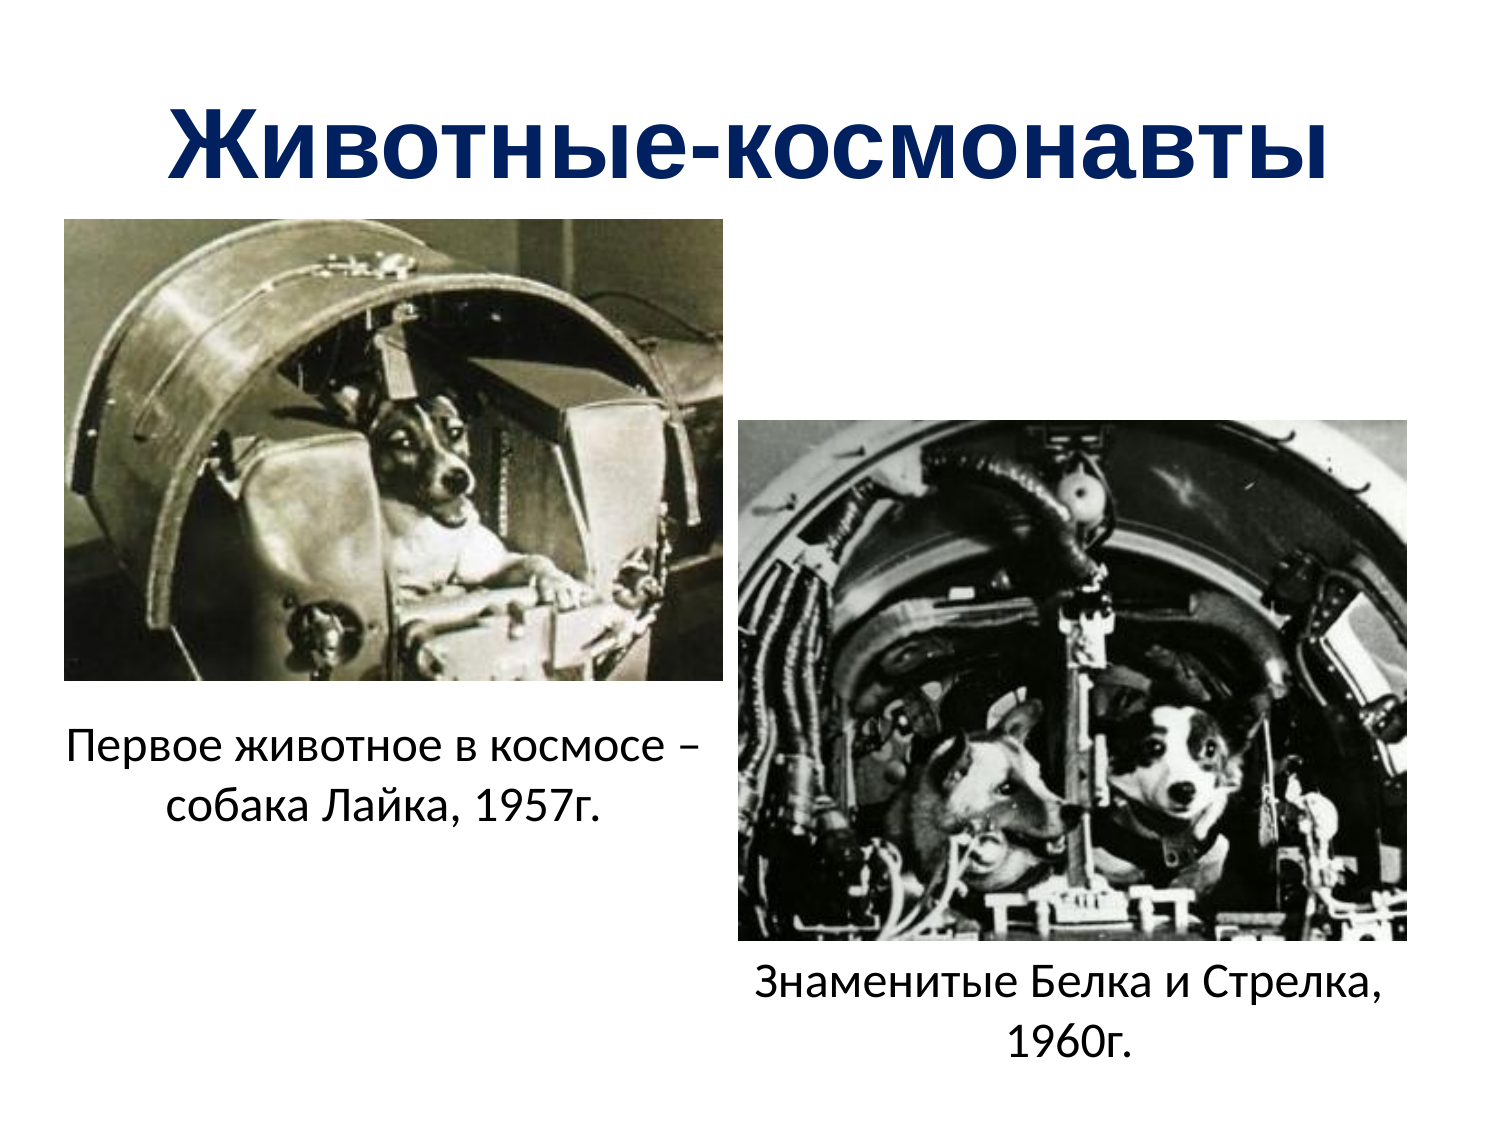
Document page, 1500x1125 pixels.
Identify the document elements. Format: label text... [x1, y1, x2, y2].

picture [64, 219, 724, 681]
text_box Первое животное в космосе – собака Лайка, 1957г. [41, 704, 727, 839]
picture [737, 420, 1408, 941]
title Животные-космонавты [75, 45, 1425, 233]
text_box Знаменитые Белка и Стрелка, 1960г. [726, 940, 1412, 1076]
